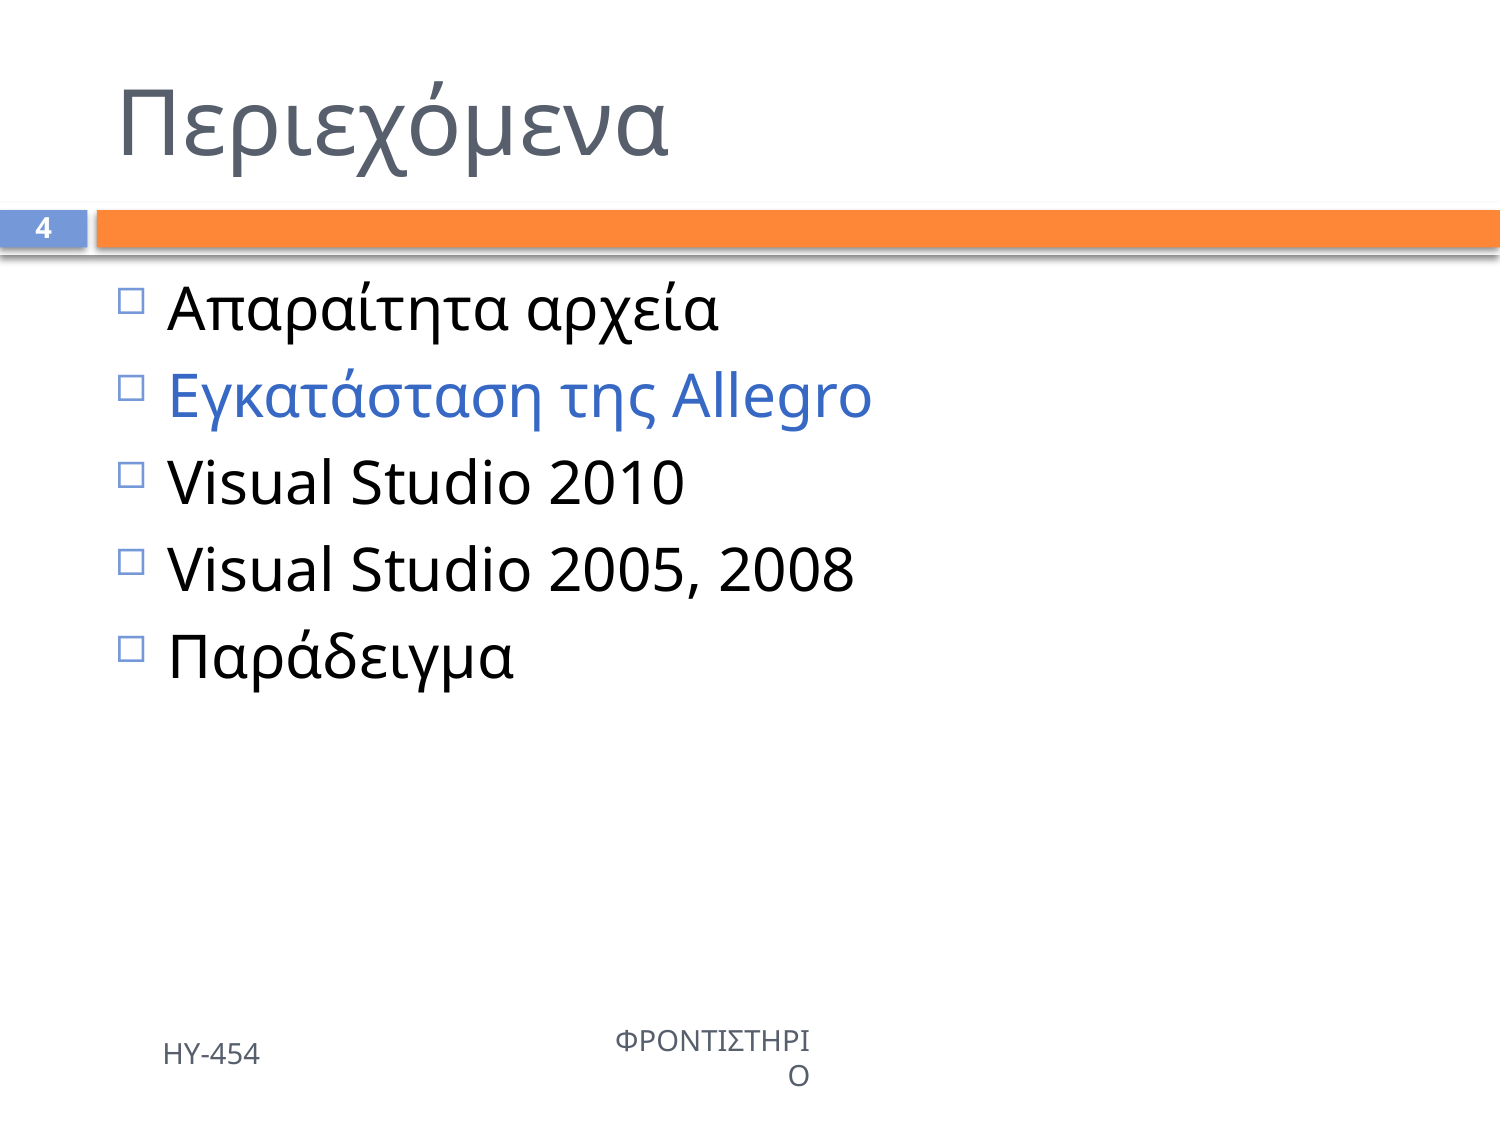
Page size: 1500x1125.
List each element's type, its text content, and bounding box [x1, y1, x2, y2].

title Περιεχόμενα [100, 37, 1438, 200]
list Απαραίτητα αρχεία Εγκατάσταση της Allegro Visual Studio 2010 Visual Studio 2005, 2008 Παράδειγμα [100, 262, 1438, 1000]
slide_number 4 [0, 208, 88, 249]
footer ΗΥ-454 [99, 1024, 275, 1085]
